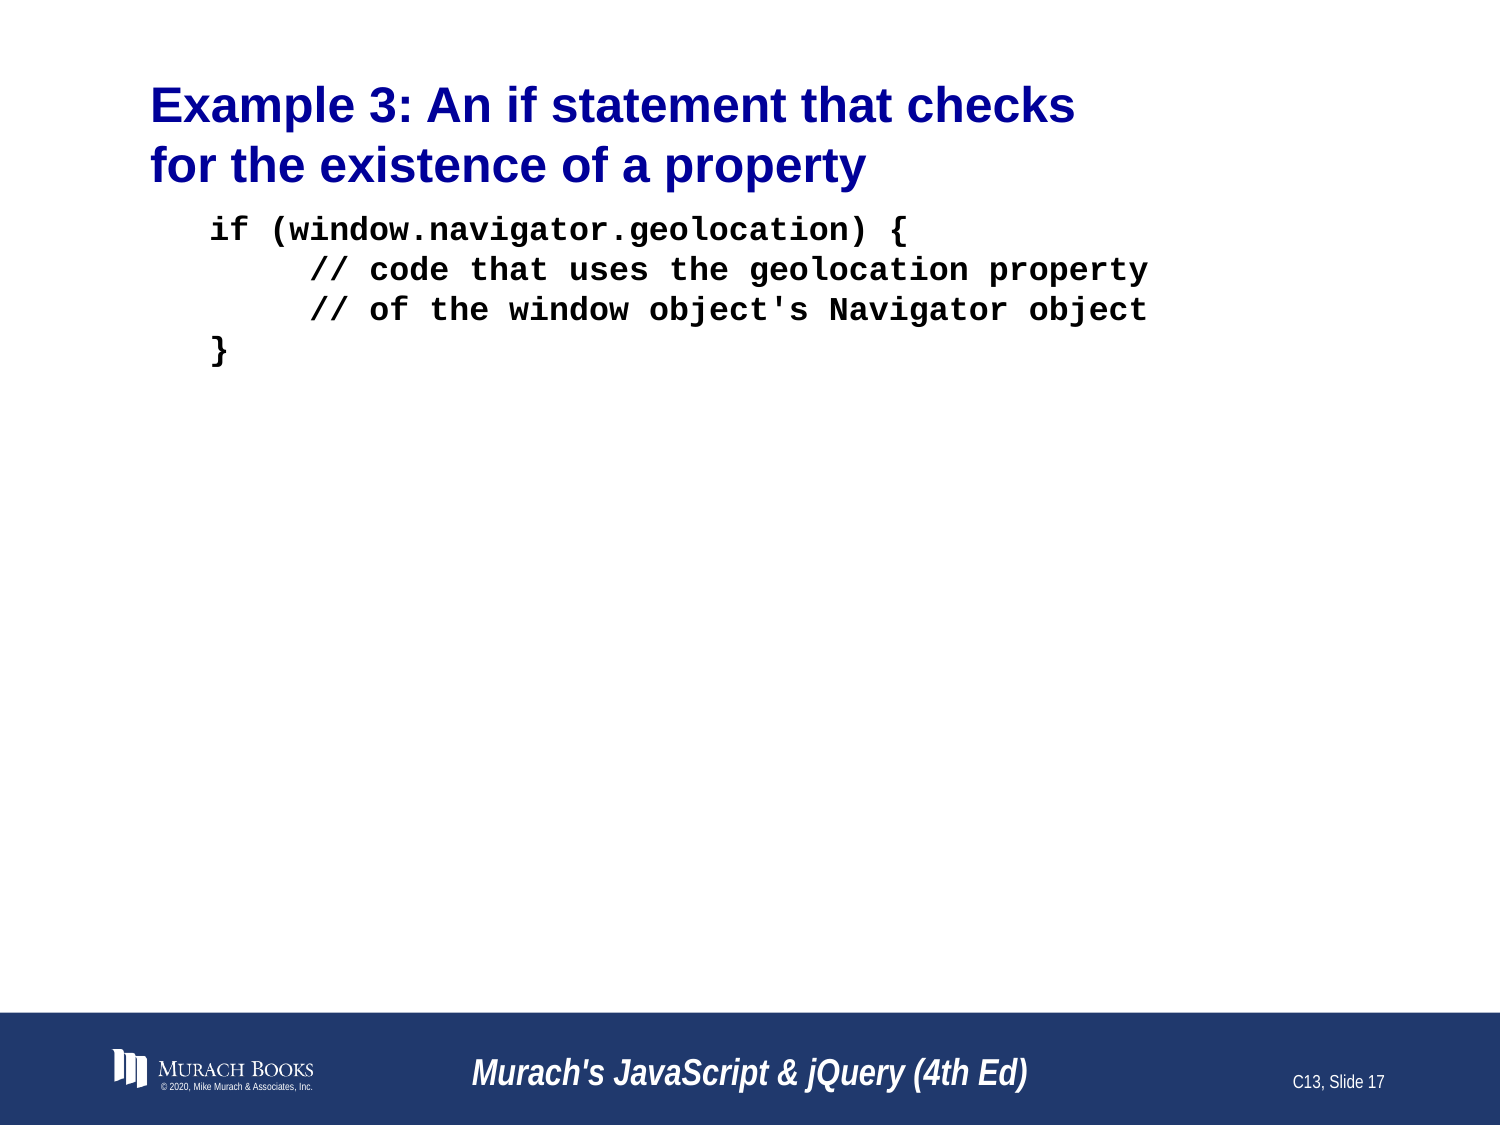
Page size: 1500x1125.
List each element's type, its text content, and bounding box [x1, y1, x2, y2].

slide_number Murach's JavaScript & jQuery (4th Ed) [463, 1025, 1050, 1100]
title Example 3: An if statement that checks for the existence of a property [150, 72, 1350, 194]
list if (window.navigator.geolocation) { // code that uses the geolocation property // of the window object's Navigator object } [137, 200, 1350, 1000]
slide_number C13, Slide 17 [1087, 1025, 1400, 1100]
footer © 2020, Mike Murach & Associates, Inc. [12, 1025, 463, 1100]
